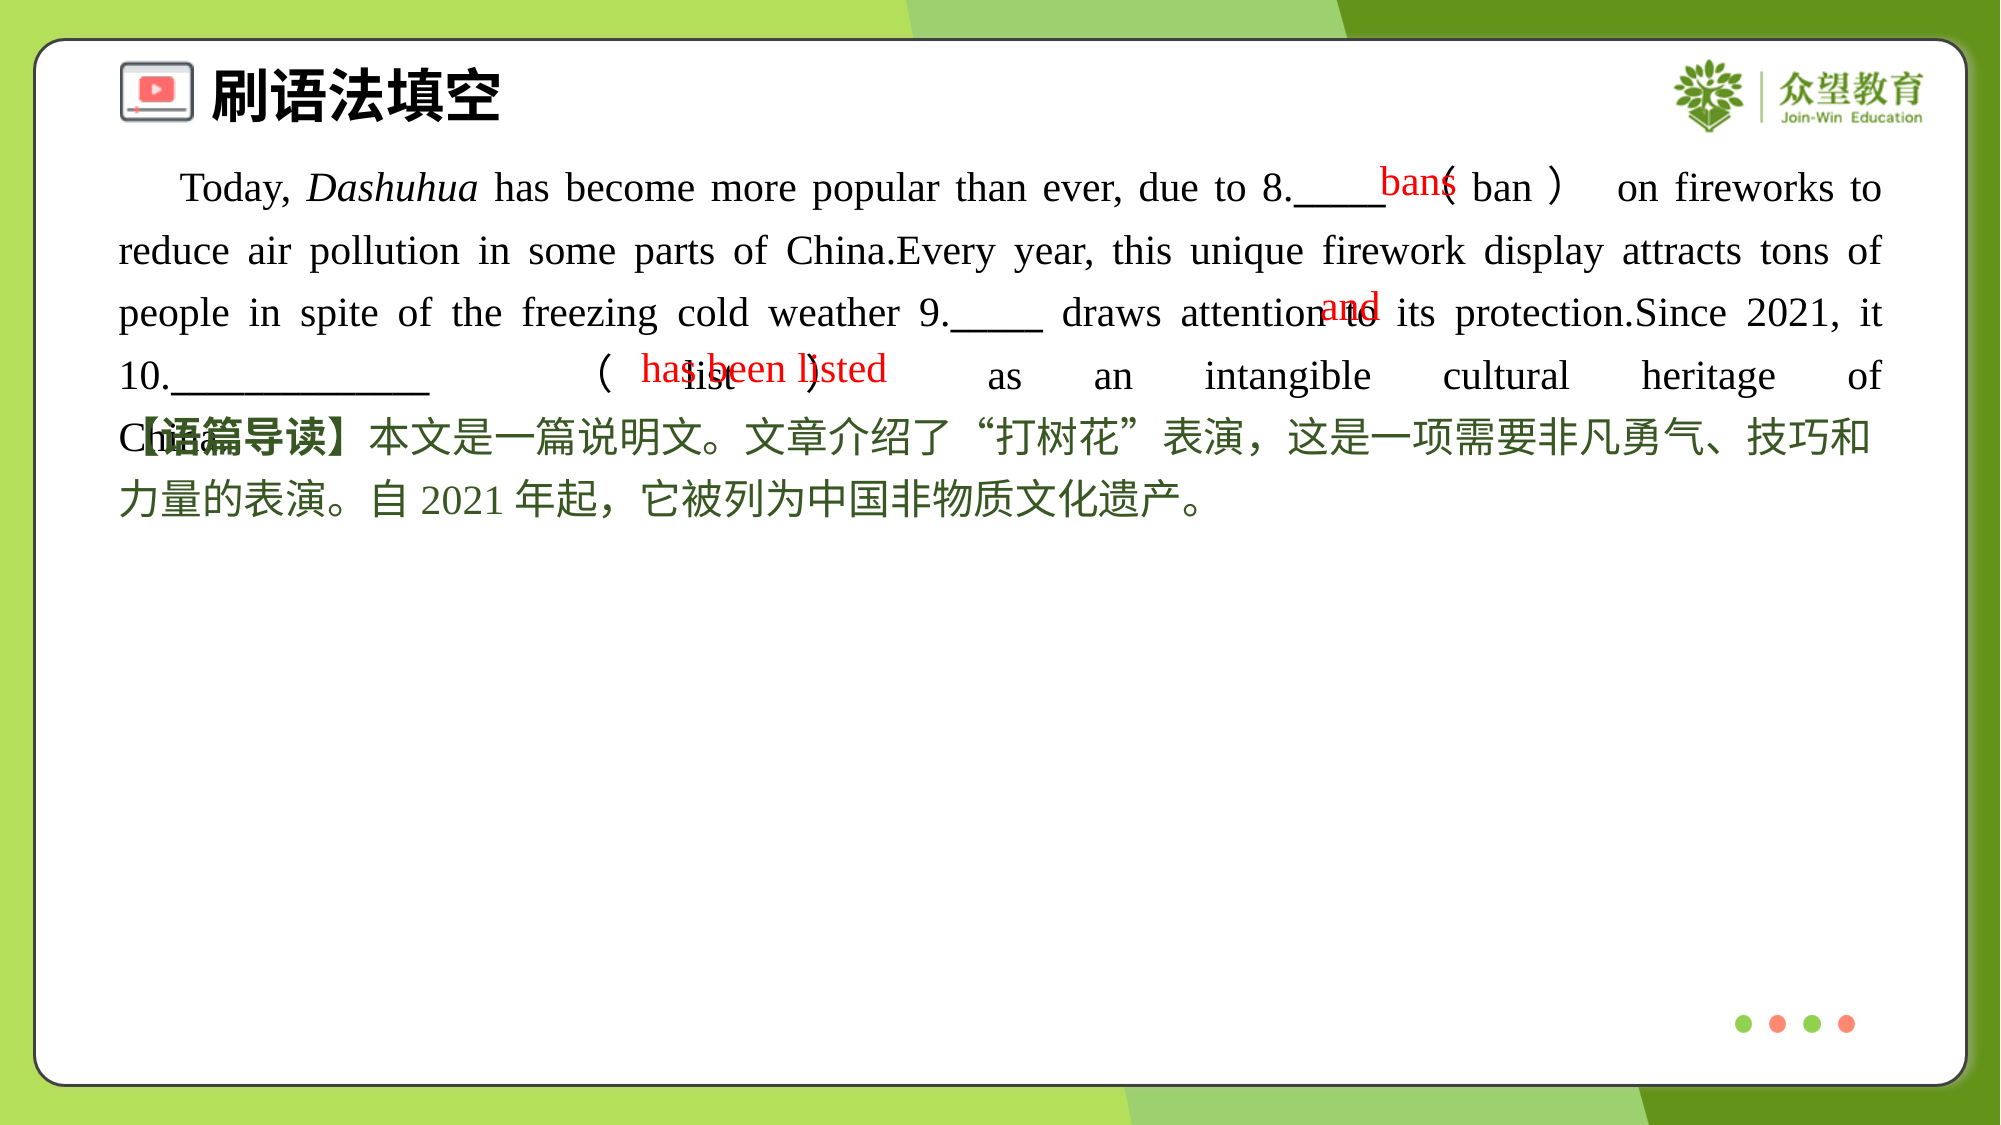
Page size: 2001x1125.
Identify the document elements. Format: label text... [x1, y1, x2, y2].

text_box has been listed [626, 328, 902, 386]
text_box and [1315, 266, 1386, 324]
text_box 【语篇导读】本文是一篇说明文。文章介绍了“打树花”表演，这是一项需要非凡勇气、技巧和力量的表演。自2021年起，它被列为中国非物质文化遗产。 [118, 397, 1883, 518]
text_box Today, Dashuhua has become more popular than ever, due to 8._____ （ban） on fireworks to reduce air pollution in some parts of China.Every year, this unique firework display attracts tons of people in spite of the freezing cold weather 9._____ draws attention to its protection.Since 2021, it 10.______________ （list） as an intangible cultural heritage of China.#1.3 [118, 147, 1883, 392]
text_box bans [1375, 141, 1462, 199]
picture [0, 0, 2000, 1125]
